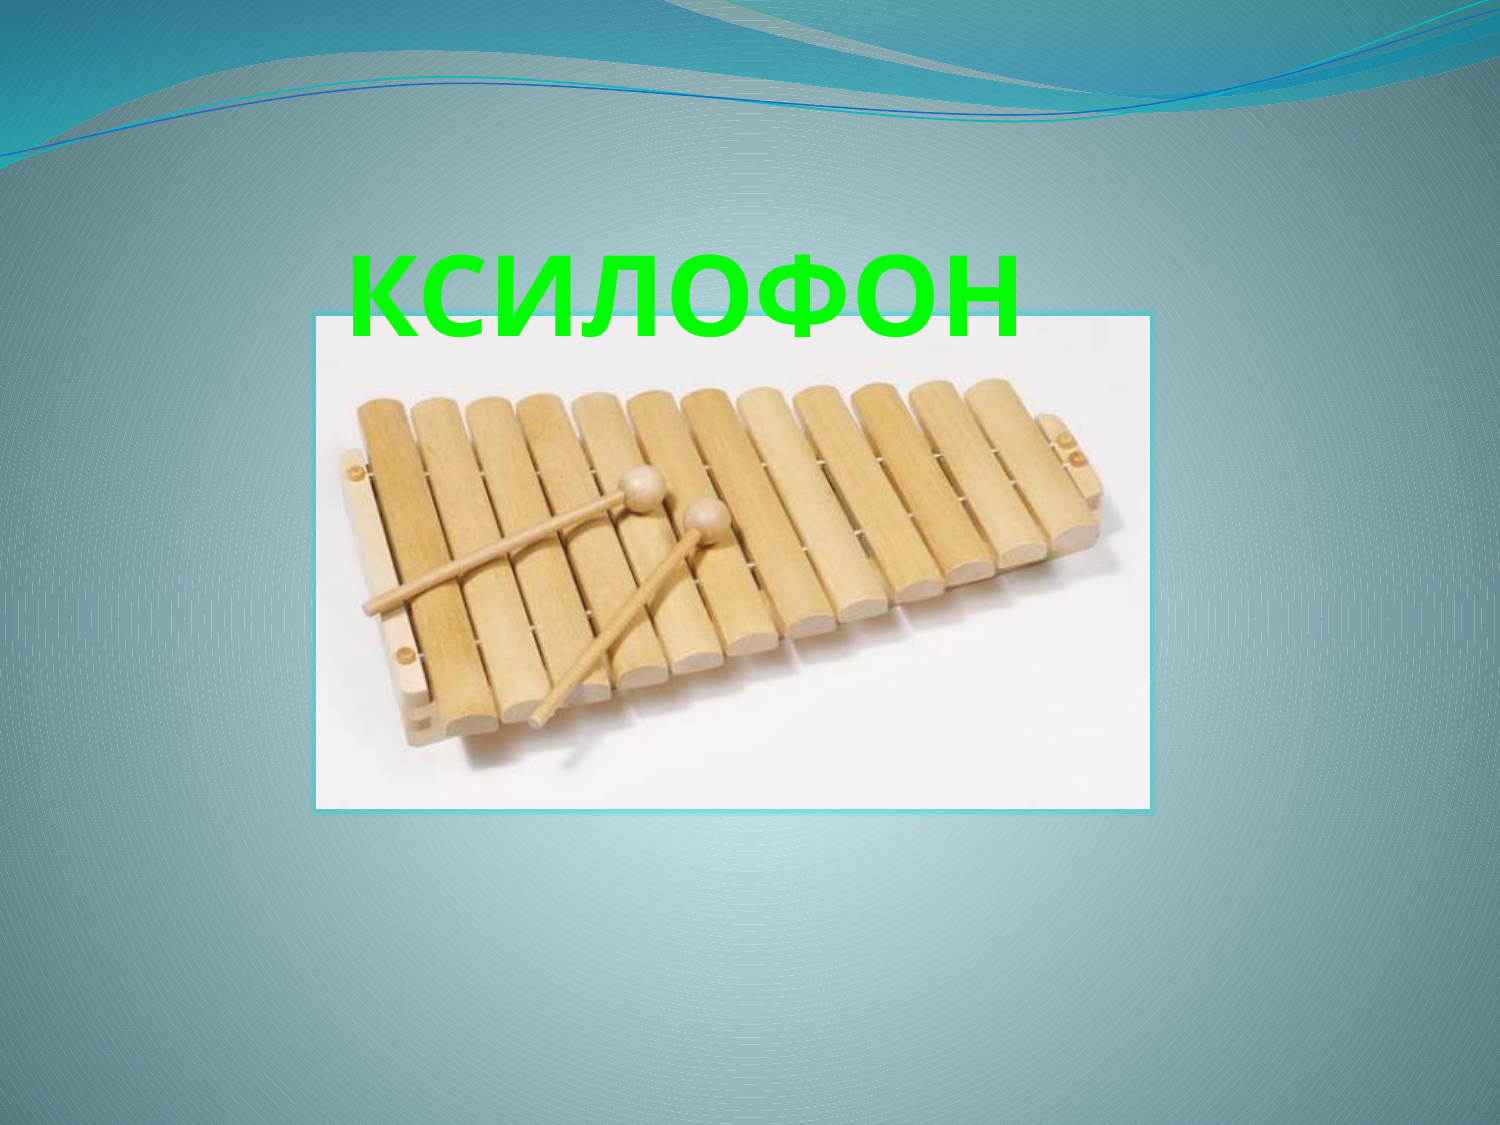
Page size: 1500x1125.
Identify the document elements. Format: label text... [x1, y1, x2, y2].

text_box КСИЛОФОН [292, 81, 1079, 367]
picture [316, 316, 1150, 809]
